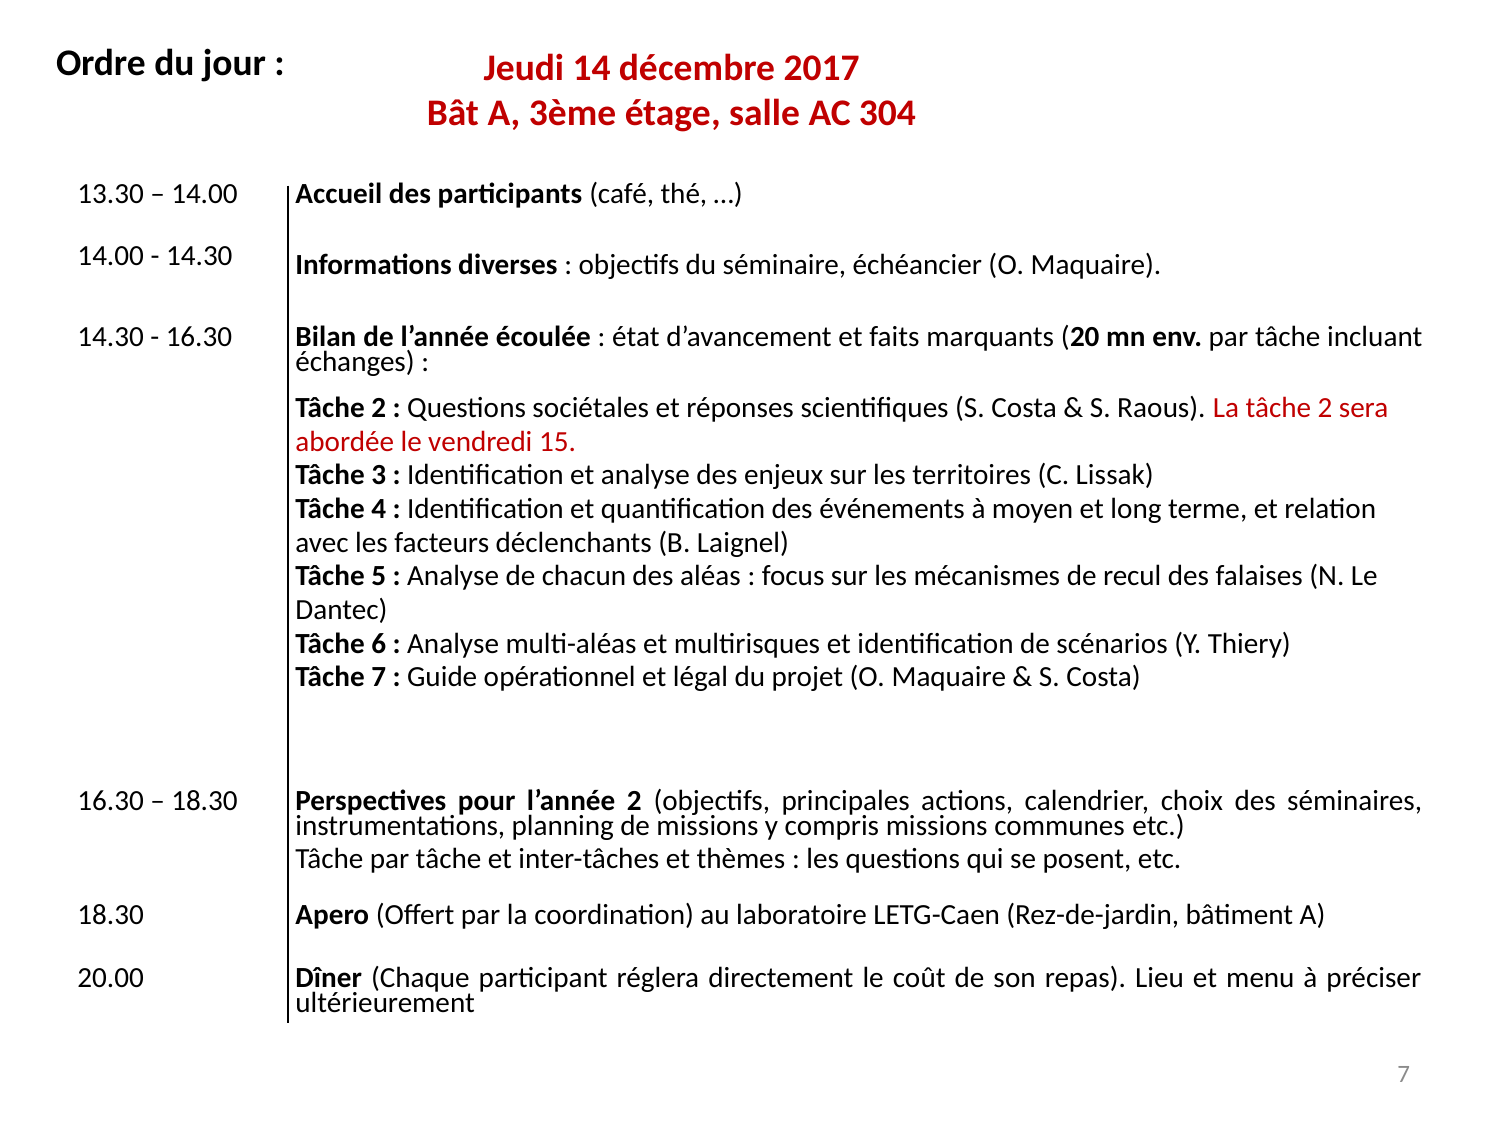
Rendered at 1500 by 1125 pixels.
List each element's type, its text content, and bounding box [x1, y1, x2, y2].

table_cell 18.30 [70, 907, 287, 970]
table_header Accueil des participants (café, thé, …) [289, 186, 1430, 248]
slide_number 7 [1074, 1042, 1425, 1103]
table_cell 14.30 - 16.30 [70, 329, 287, 793]
table_cell 14.00 - 14.30 [70, 248, 287, 329]
table_cell Dîner (Chaque participant réglera directement le coût de son repas). Lieu et menu à préciser ultérieurement [289, 970, 1430, 1023]
text_box Ordre du jour : [41, 30, 1388, 91]
table_cell Apero (Offert par la coordination) au laboratoire LETG-Caen (Rez-de-jardin, bâtiment A) [289, 907, 1430, 970]
table_cell Bilan de l’année écoulée : état d’avancement et faits marquants (20 mn env. par tâche incluant échanges) : Tâche 2 : Questions sociétales et réponses scientifiques (S. Costa & S. Raous). La tâche 2 sera abordée le vendredi 15. Tâche 3 : Identification et analyse des enjeux sur les territoires (C. Lissak) Tâche 4 : Identification et quantification des événements à moyen et long terme, et relation avec les facteurs déclenchants (B. Laignel) Tâche 5 : Analyse de chacun des aléas : focus sur les mécanismes de recul des falaises (N. Le Dantec) Tâche 6 : Analyse multi-aléas et multirisques et identification de scénarios (Y. Thiery) Tâche 7 : Guide opérationnel et légal du projet (O. Maquaire & S. Costa) [289, 329, 1430, 793]
table_cell 16.30 – 18.30 [70, 793, 287, 907]
table_header 13.30 – 14.00 [70, 186, 287, 248]
table_cell Perspectives pour l’année 2 (objectifs, principales actions, calendrier, choix des séminaires, instrumentations, planning de missions y compris missions communes etc.) Tâche par tâche et inter-tâches et thèmes : les questions qui se posent, etc. [289, 793, 1430, 907]
table_cell Informations diverses : objectifs du séminaire, échéancier (O. Maquaire). [289, 248, 1430, 329]
text_box Jeudi 14 décembre 2017 Bât A, 3ème étage, salle AC 304 [411, 35, 932, 141]
table_cell 20.00 [70, 970, 287, 1023]
